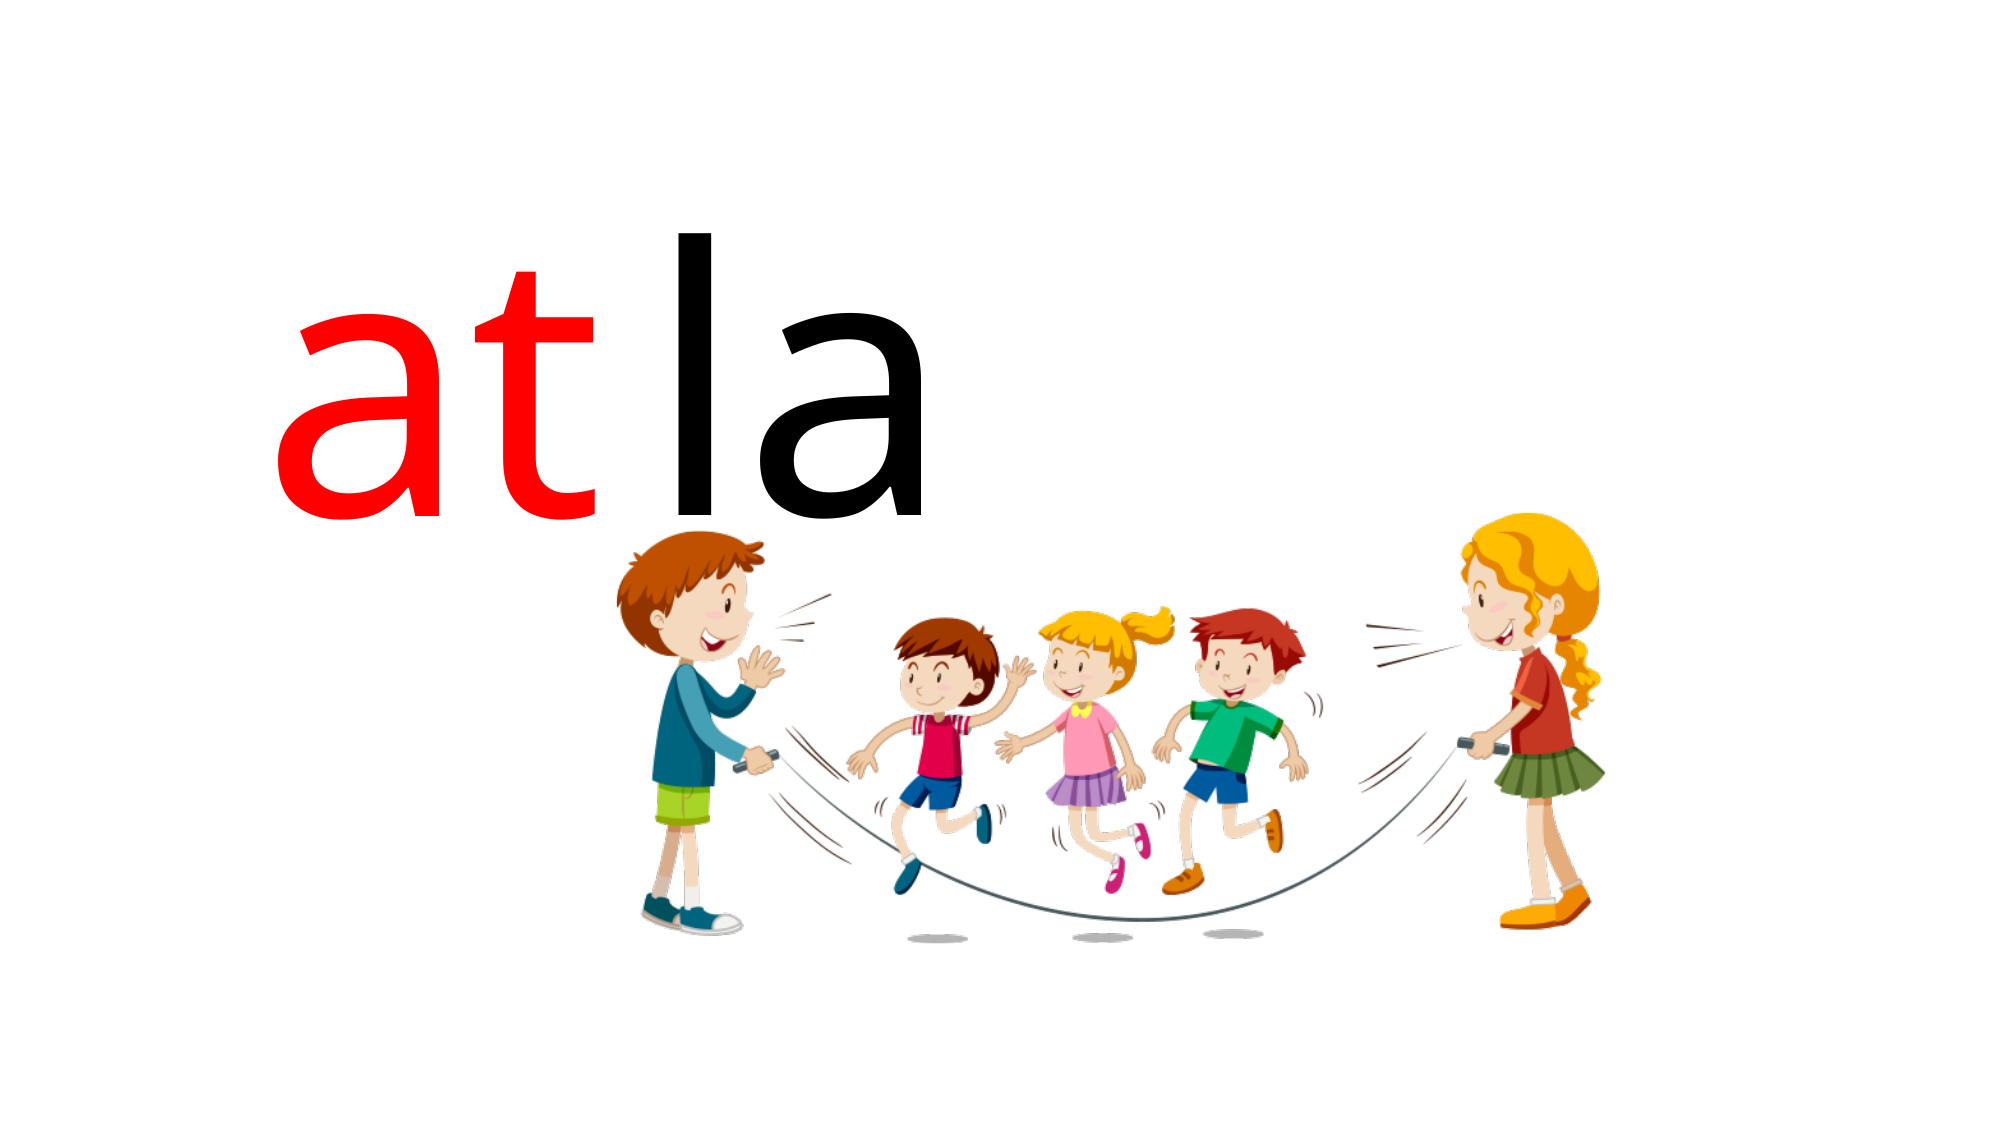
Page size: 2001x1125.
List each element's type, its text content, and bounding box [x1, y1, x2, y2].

list at [246, 188, 632, 605]
picture [613, 463, 1622, 1028]
text_box la [632, 188, 1071, 463]
